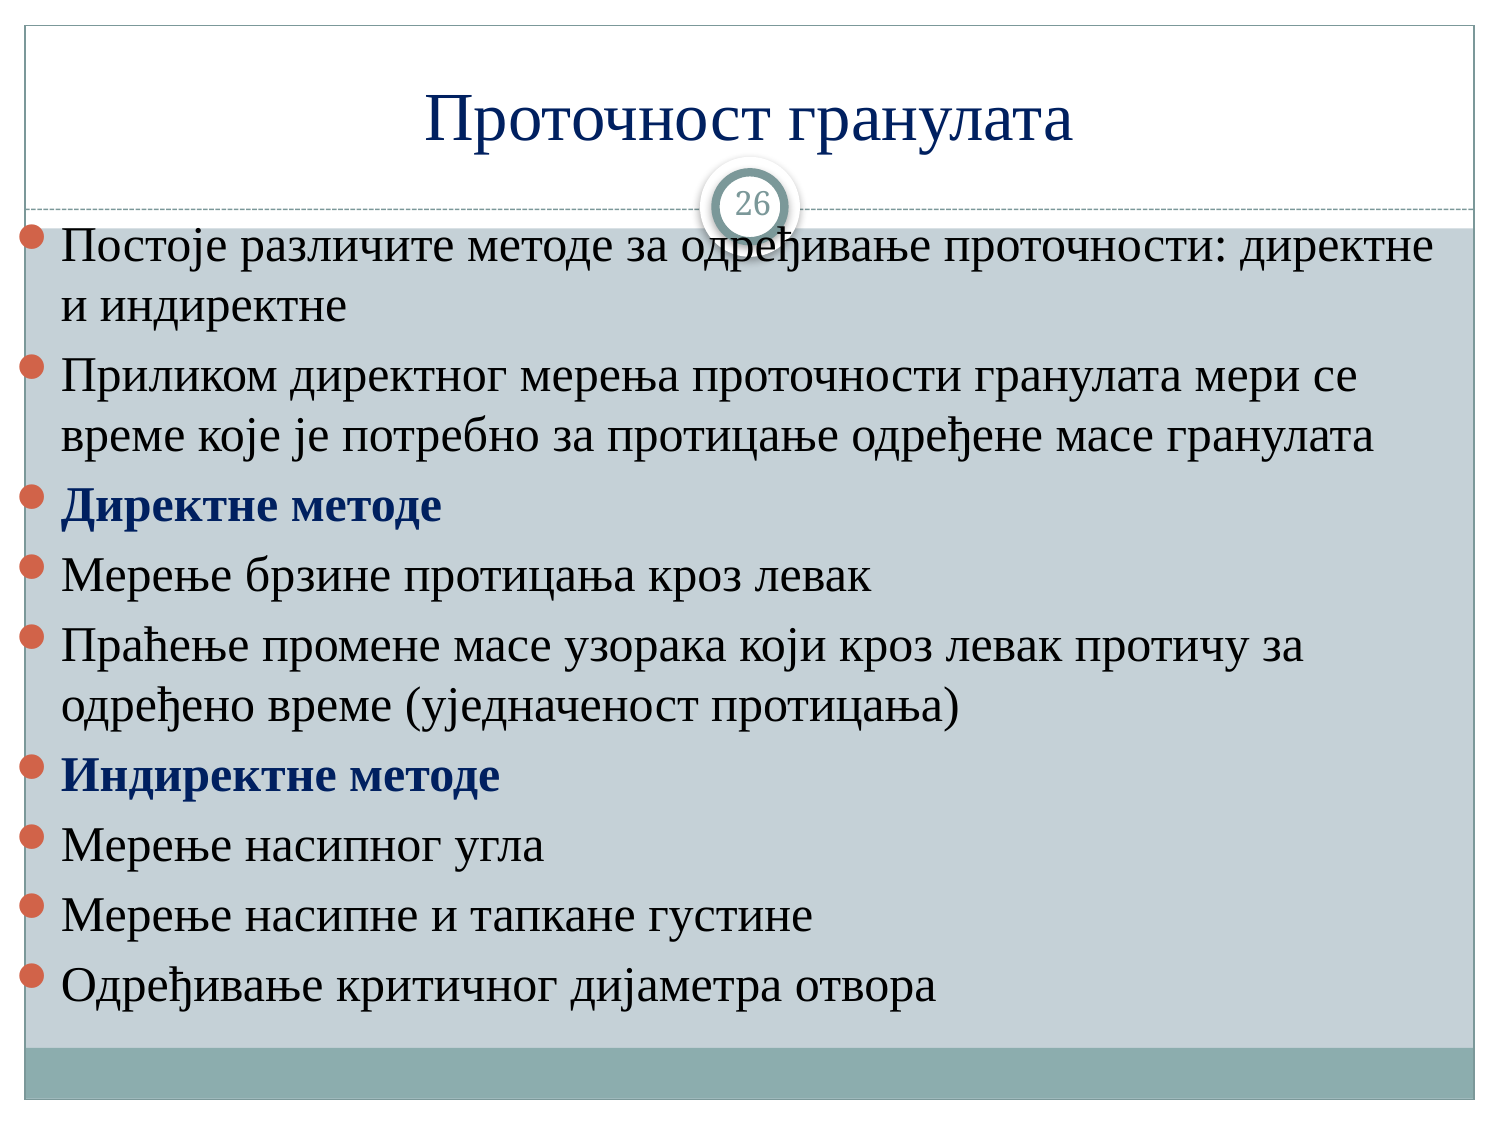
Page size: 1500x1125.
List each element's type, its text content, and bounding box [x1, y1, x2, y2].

slide_number 26 [715, 168, 791, 204]
title Проточност гранулата [49, 37, 1450, 162]
list Постоје различите методе за одређивање проточности: директне и индиректне Приликом директног мерења проточности гранулата мери се време које је потребно за протицање одређене масе гранулата Директне методе Мерење брзине протицања кроз левак Праћење промене масе узорака који кроз левак протичу за одређено време (уједначеност протицања) Индиректне методе Мерење насипног угла Мерење насипне и тапкане густине Одређивање критичног дијаметра отвора [1, 204, 1483, 1125]
